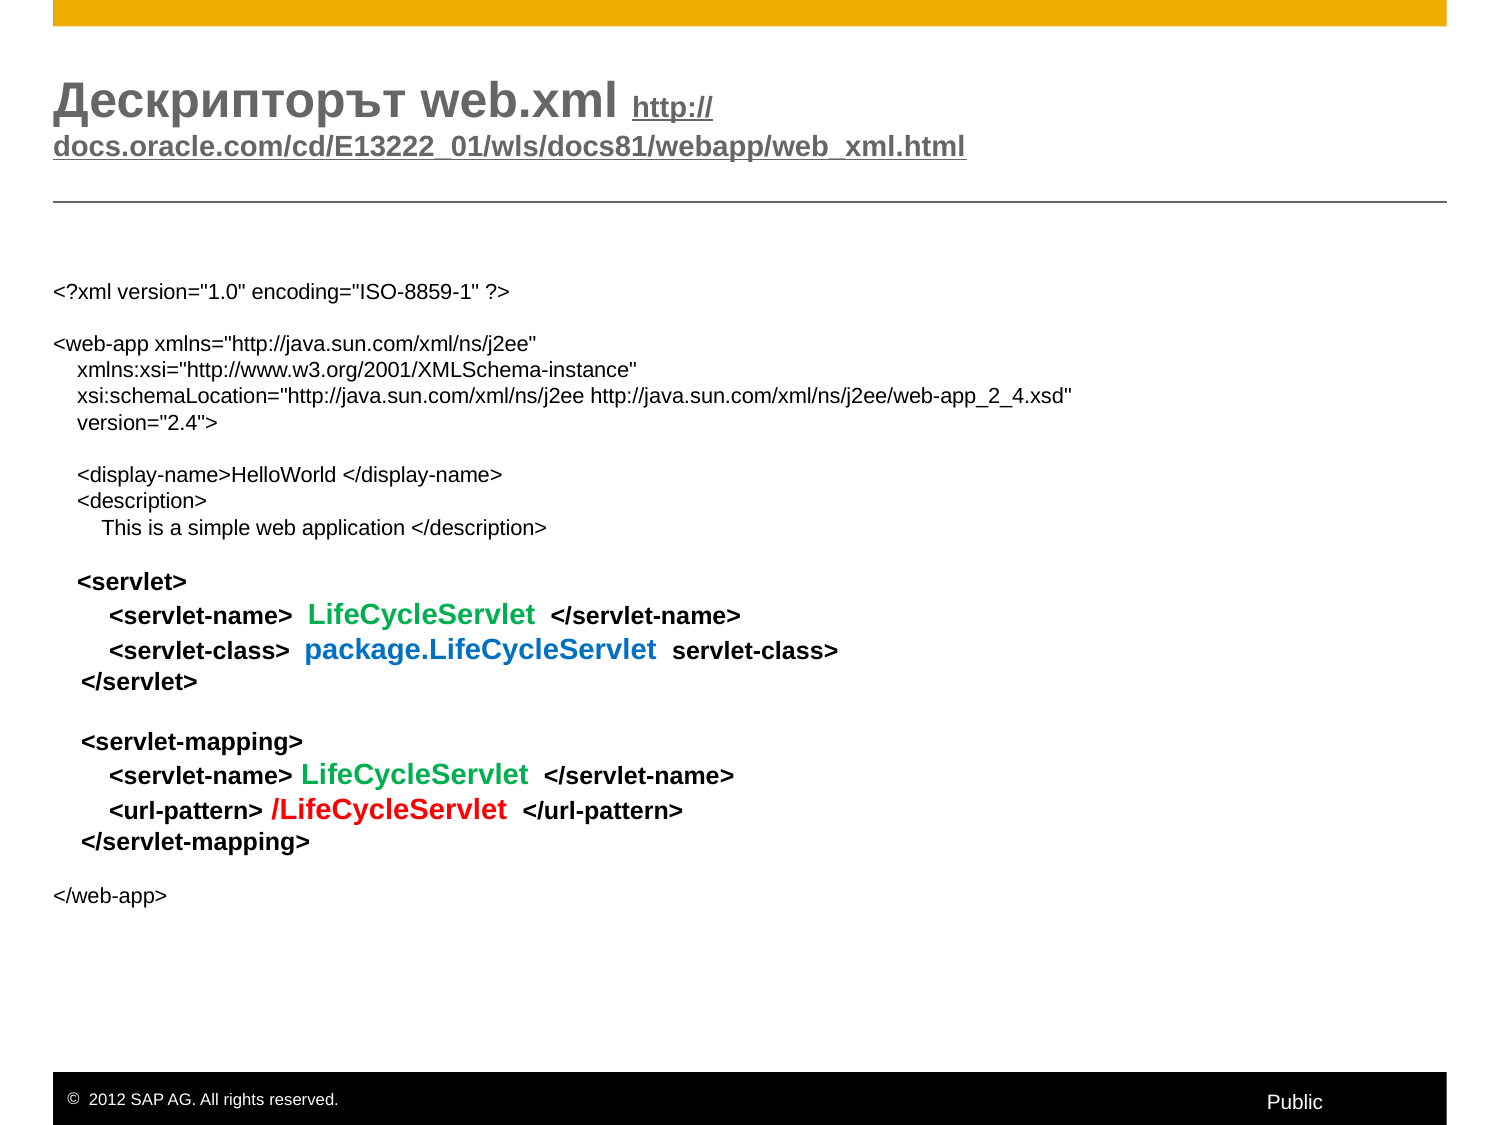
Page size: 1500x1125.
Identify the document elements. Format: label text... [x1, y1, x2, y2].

title Дескрипторът web.xml http://docs.oracle.com/cd/E13222_01/wls/docs81/webapp/web_xml.html [53, 53, 1447, 178]
list <?xml version="1.0" encoding="ISO-8859-1" ?> <web-app xmlns="http://java.sun.com/xml/ns/j2ee" xmlns:xsi="http://www.w3.org/2001/XMLSchema-instance" xsi:schemaLocation="http://java.sun.com/xml/ns/j2ee http://java.sun.com/xml/ns/j2ee/web-app_2_4.xsd" version="2.4"> <display-name>HelloWorld </display-name> <description> This is a simple web application </description> <servlet> <servlet-name> LifeCycleServlet </servlet-name> <servlet-class> package.LifeCycleServlet servlet-class> </servlet> <servlet-mapping> <servlet-name> LifeCycleServlet </servlet-name> <url-pattern> /LifeCycleServlet </url-pattern> </servlet-mapping> </web-app> [53, 277, 1447, 998]
